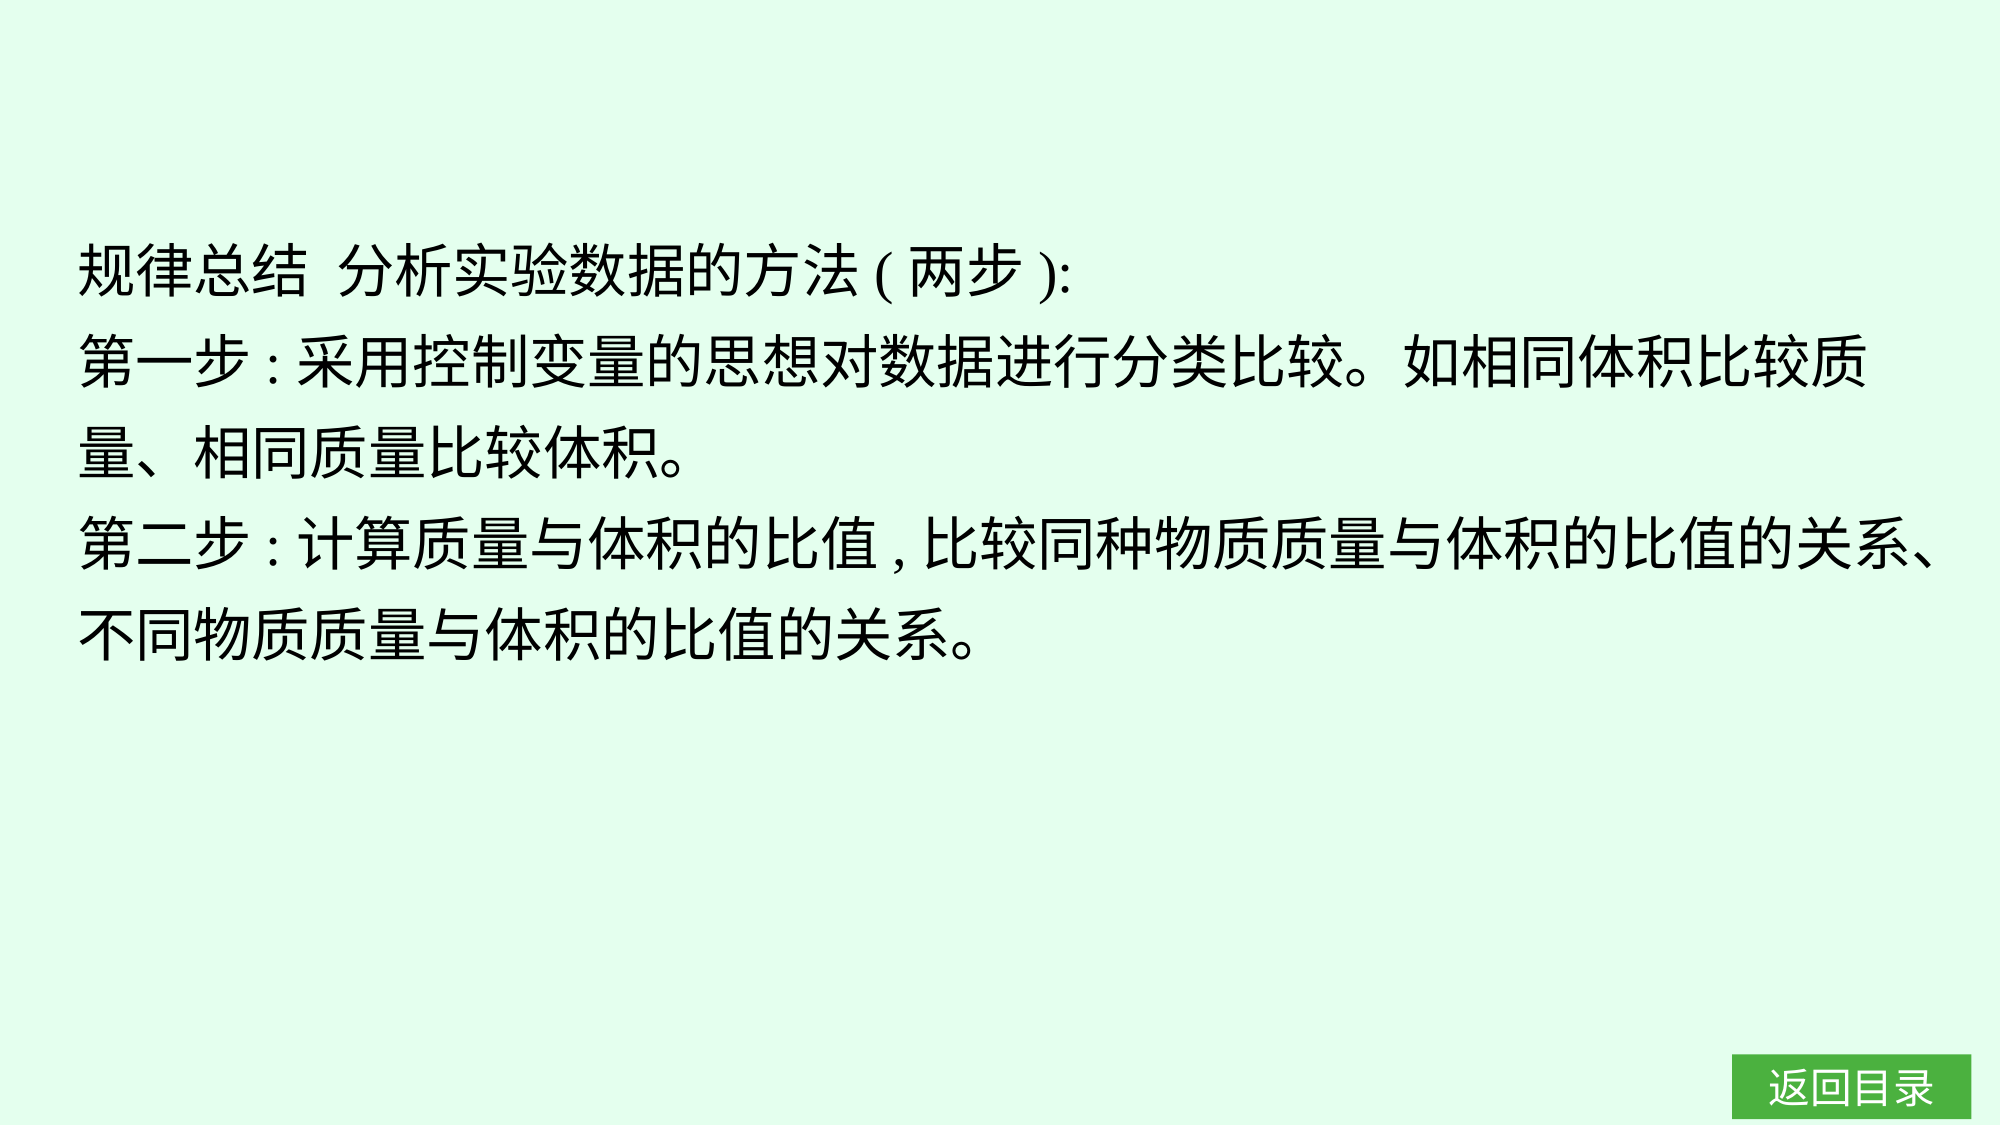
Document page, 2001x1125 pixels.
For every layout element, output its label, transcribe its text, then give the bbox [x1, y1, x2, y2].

text_box 规律总结 分析实验数据的方法(两步): 第一步:采用控制变量的思想对数据进行分类比较。如相同体积比较质量、相同质量比较体积。 第二步:计算质量与体积的比值,比较同种物质质量与体积的比值的关系、不同物质质量与体积的比值的关系。 [62, 206, 1938, 676]
